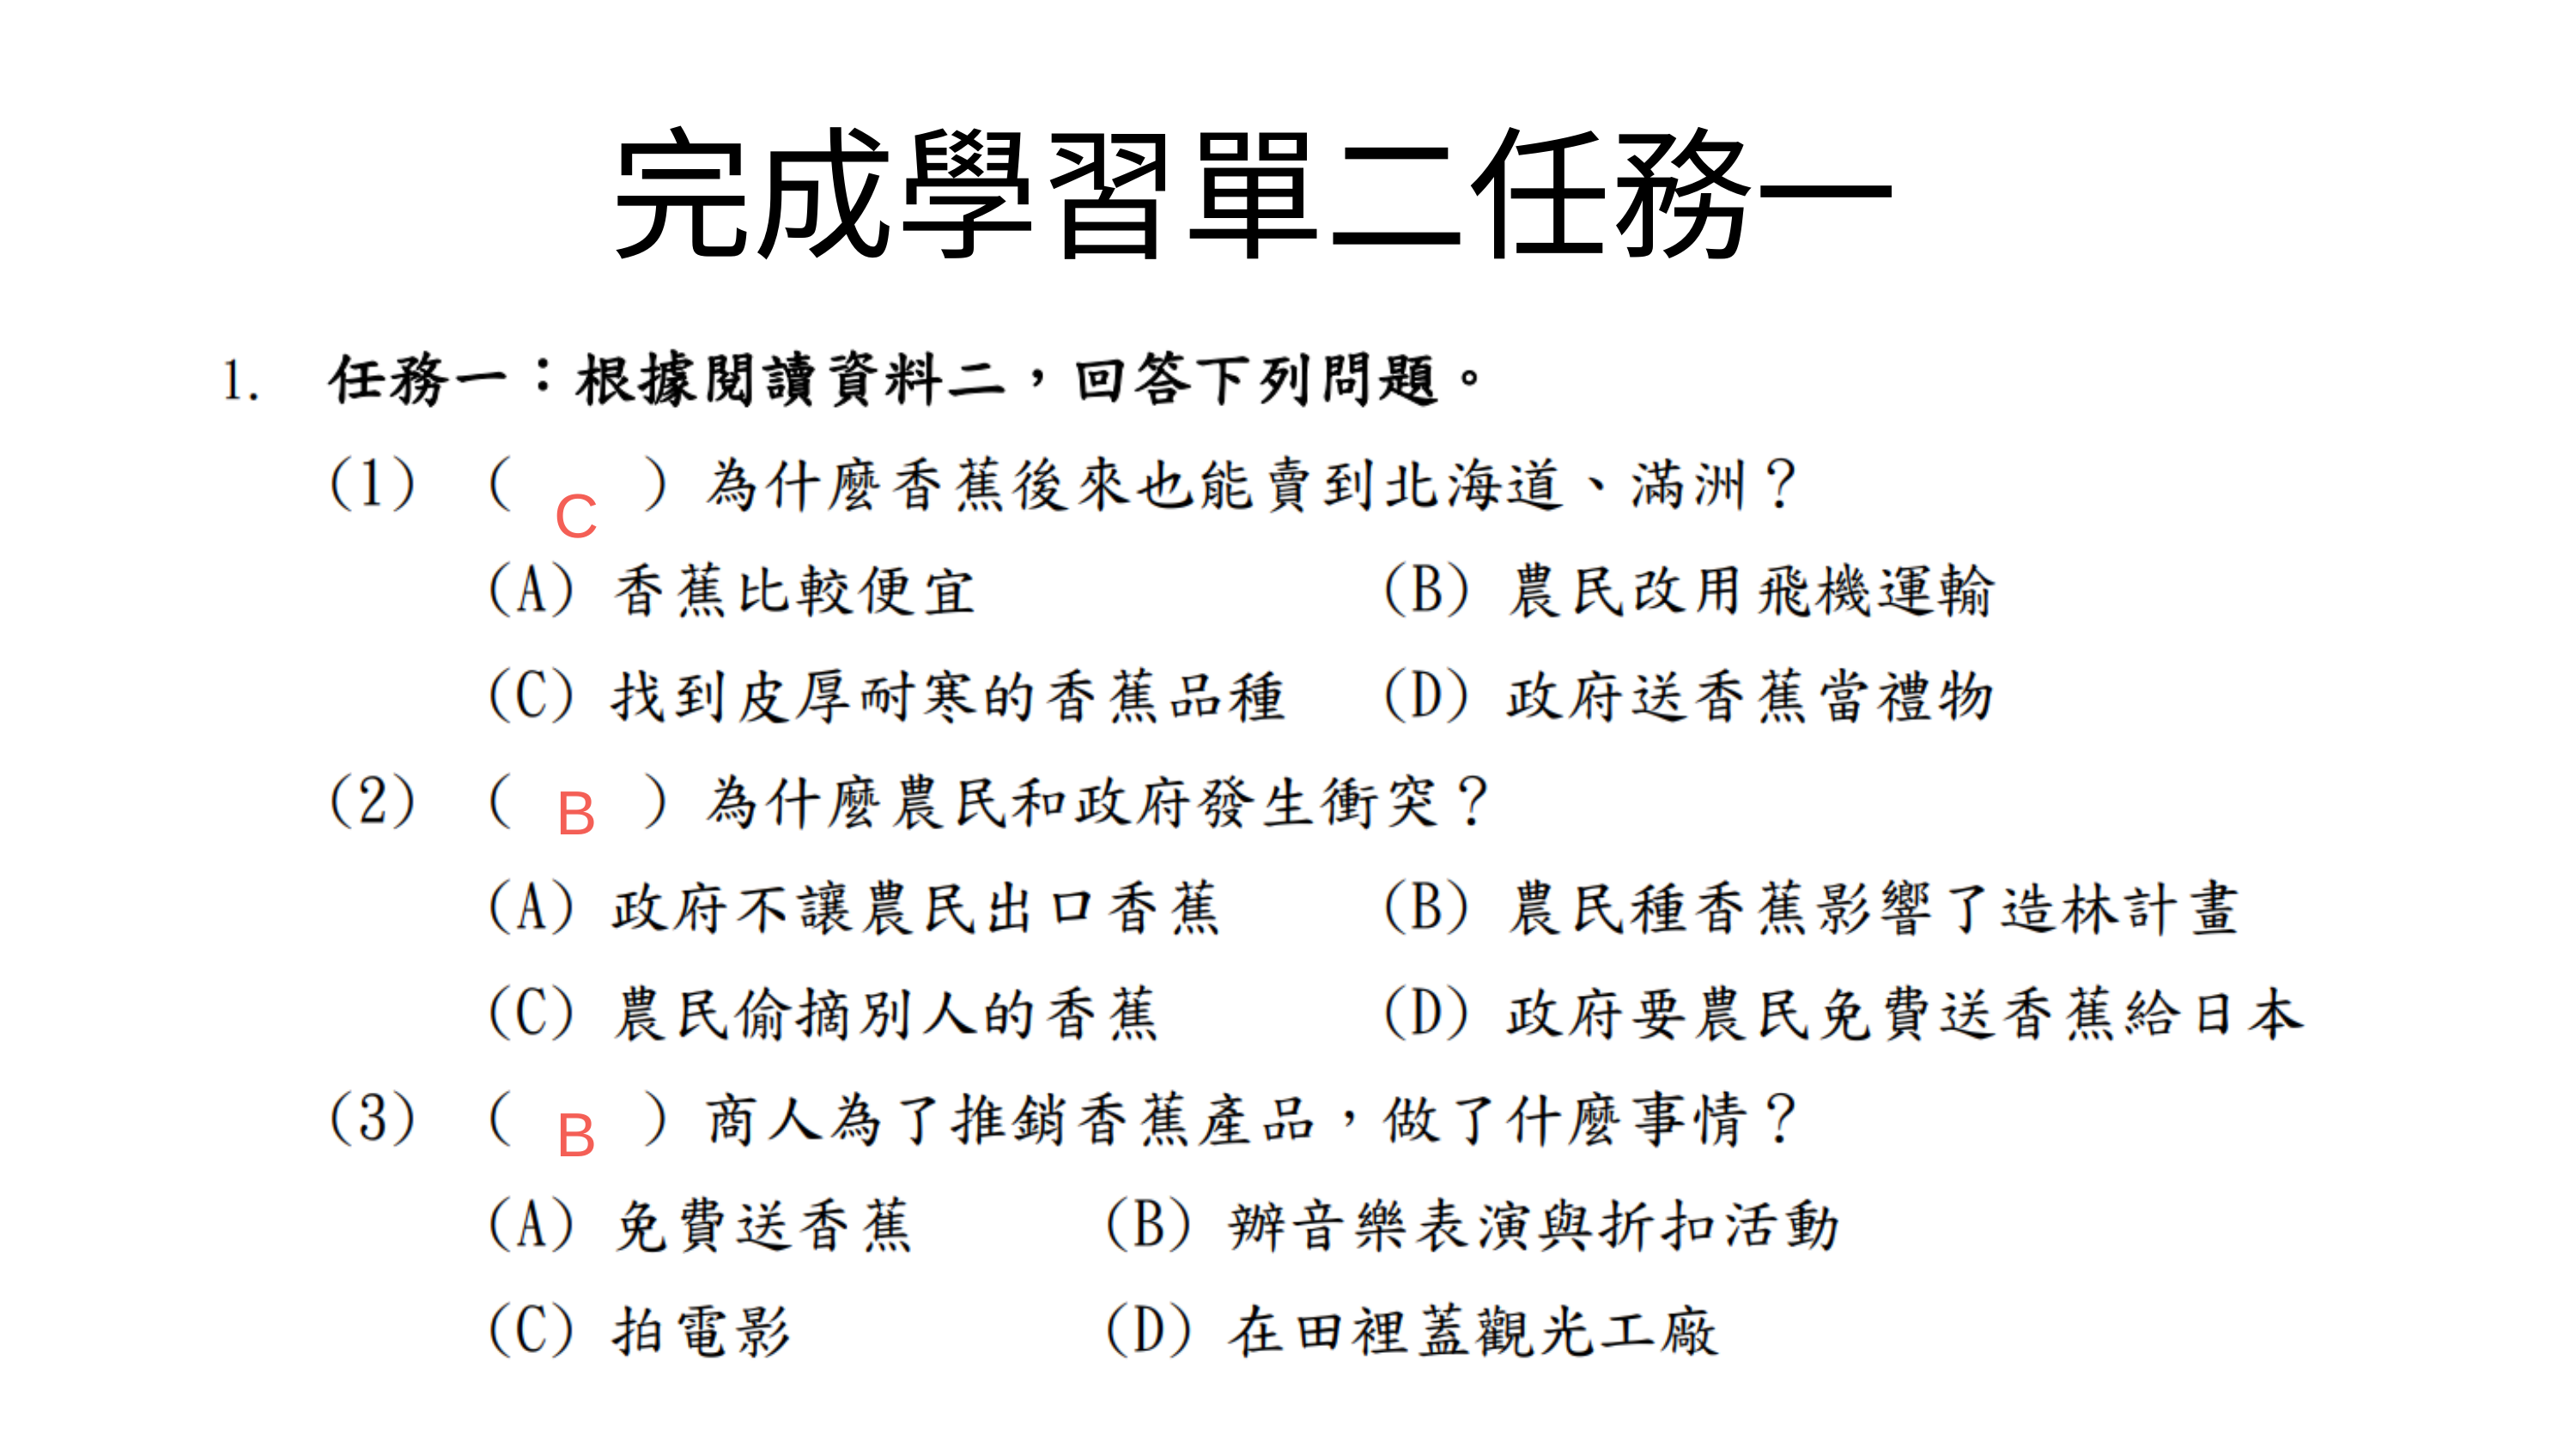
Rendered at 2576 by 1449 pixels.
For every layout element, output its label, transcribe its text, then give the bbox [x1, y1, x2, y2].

text_box B [117, 1064, 1037, 1169]
text_box [198, 311, 2477, 1385]
text_box C [117, 445, 1037, 550]
text_box 完成學習單二任務一 [467, 36, 2041, 277]
text_box B [117, 742, 1037, 847]
